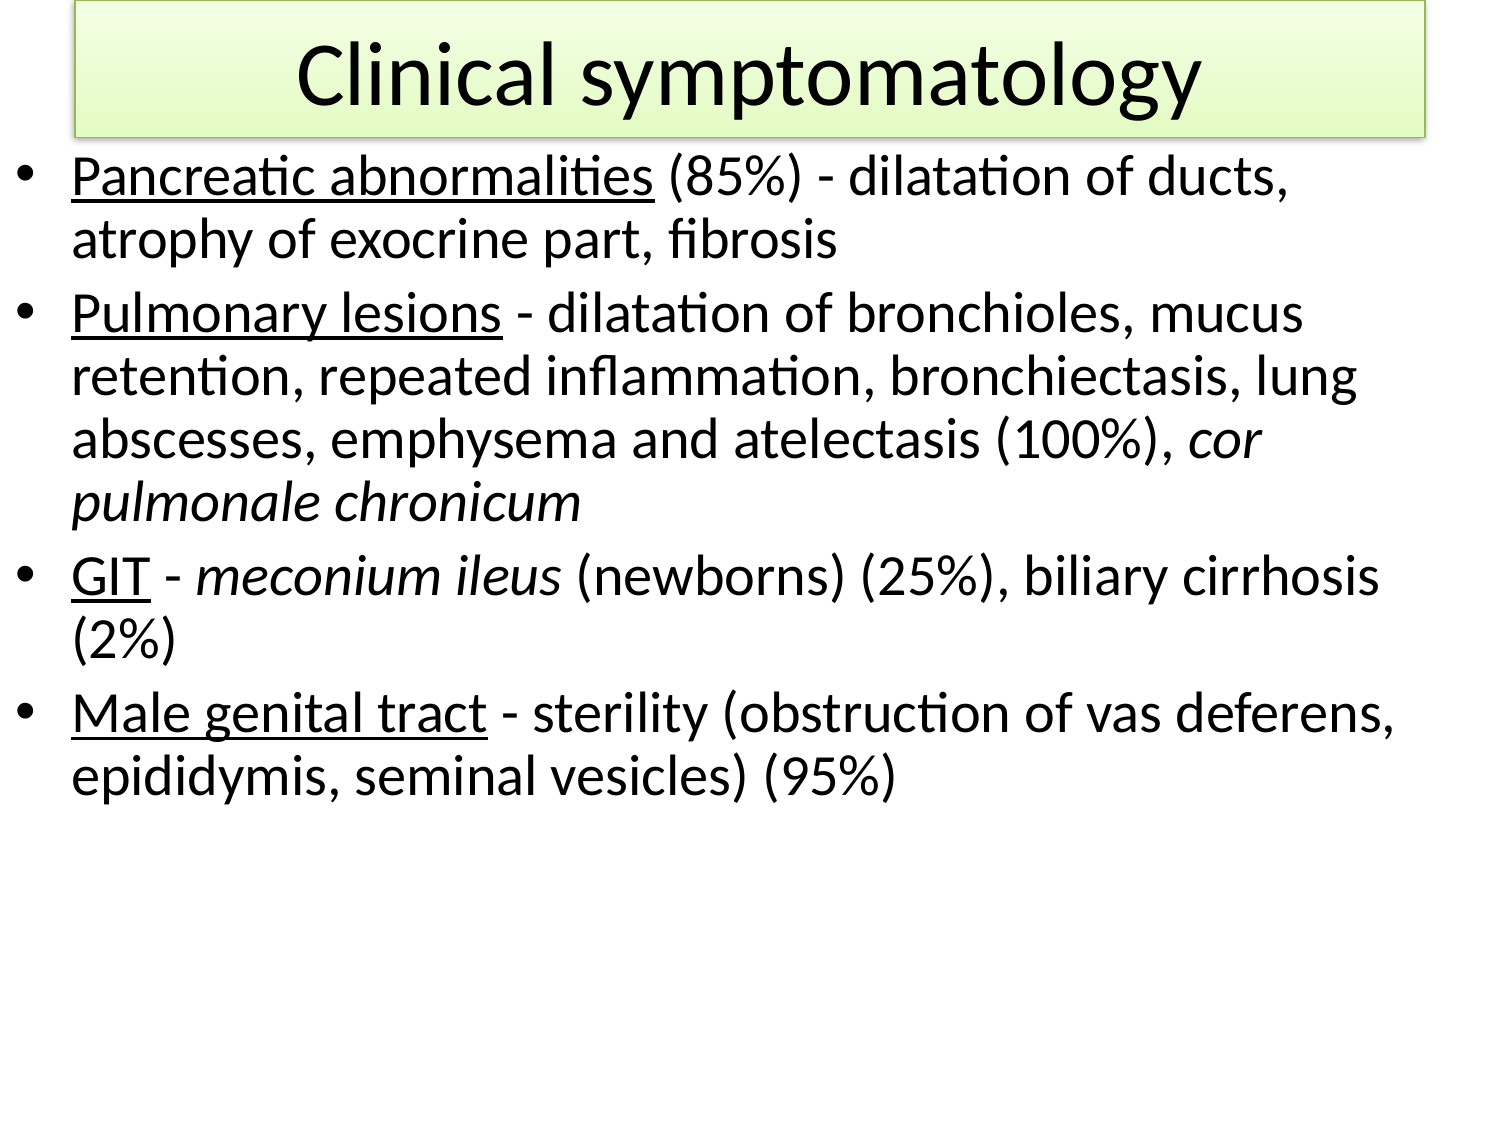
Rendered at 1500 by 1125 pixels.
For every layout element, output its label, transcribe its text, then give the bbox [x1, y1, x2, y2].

title Clinical symptomatology [74, 0, 1426, 138]
list Pancreatic abnormalities (85%) - dilatation of ducts, atrophy of exocrine part, fibrosis Pulmonary lesions - dilatation of bronchioles, mucus retention, repeated inflammation, bronchiectasis, lung abscesses, emphysema and atelectasis (100%), cor pulmonale chronicum GIT - meconium ileus (newborns) (25%), biliary cirrhosis (2%) Male genital tract - sterility (obstruction of vas deferens, epididymis, seminal vesicles) (95%) [0, 137, 1500, 1125]
